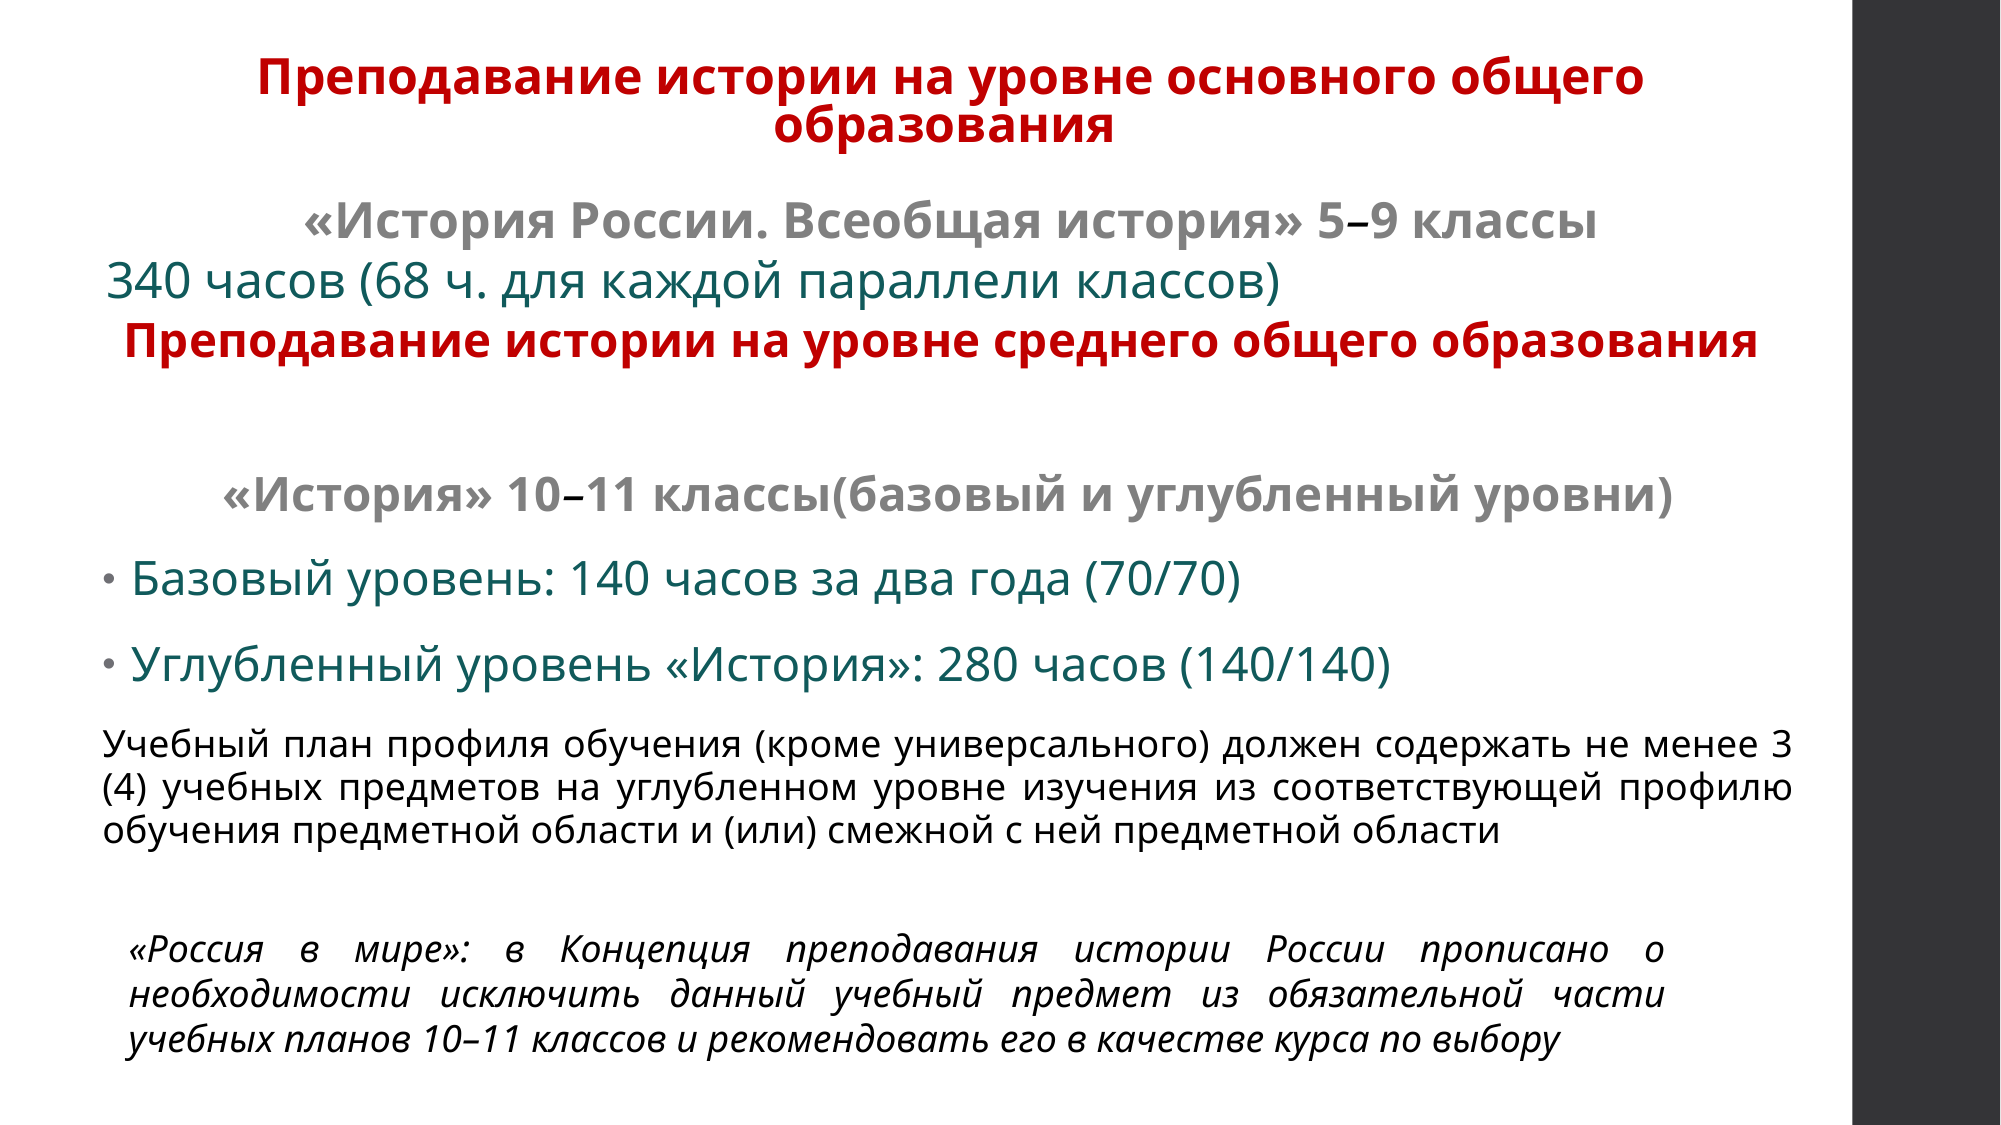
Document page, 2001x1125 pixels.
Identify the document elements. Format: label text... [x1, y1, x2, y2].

list Преподавание истории на уровне среднего общего образования «История» 10–11 классы(базовый и углубленный уровни) Базовый уровень: 140 часов за два года (70/70) Углубленный уровень «История»: 280 часов (140/140) Учебный план профиля обучения (кроме универсального) должен содержать не менее 3 (4) учебных предметов на углубленном уровне изучения из соответствующей профилю обучения предметной области и (или) смежной с ней предметной области [87, 313, 1812, 919]
text_box «Россия в мире»: в Концепция преподавания истории России прописано о необходимости исключить данный учебный предмет из обязательной части учебных планов 10–11 классов и рекомендовать его в качестве курса по выбору [113, 918, 1682, 1068]
text_box Преподавание истории на уровне основного общего образования «История России. Всеобщая история» 5–9 классы 340 часов (68 ч. для каждой параллели классов) [91, 48, 1812, 412]
